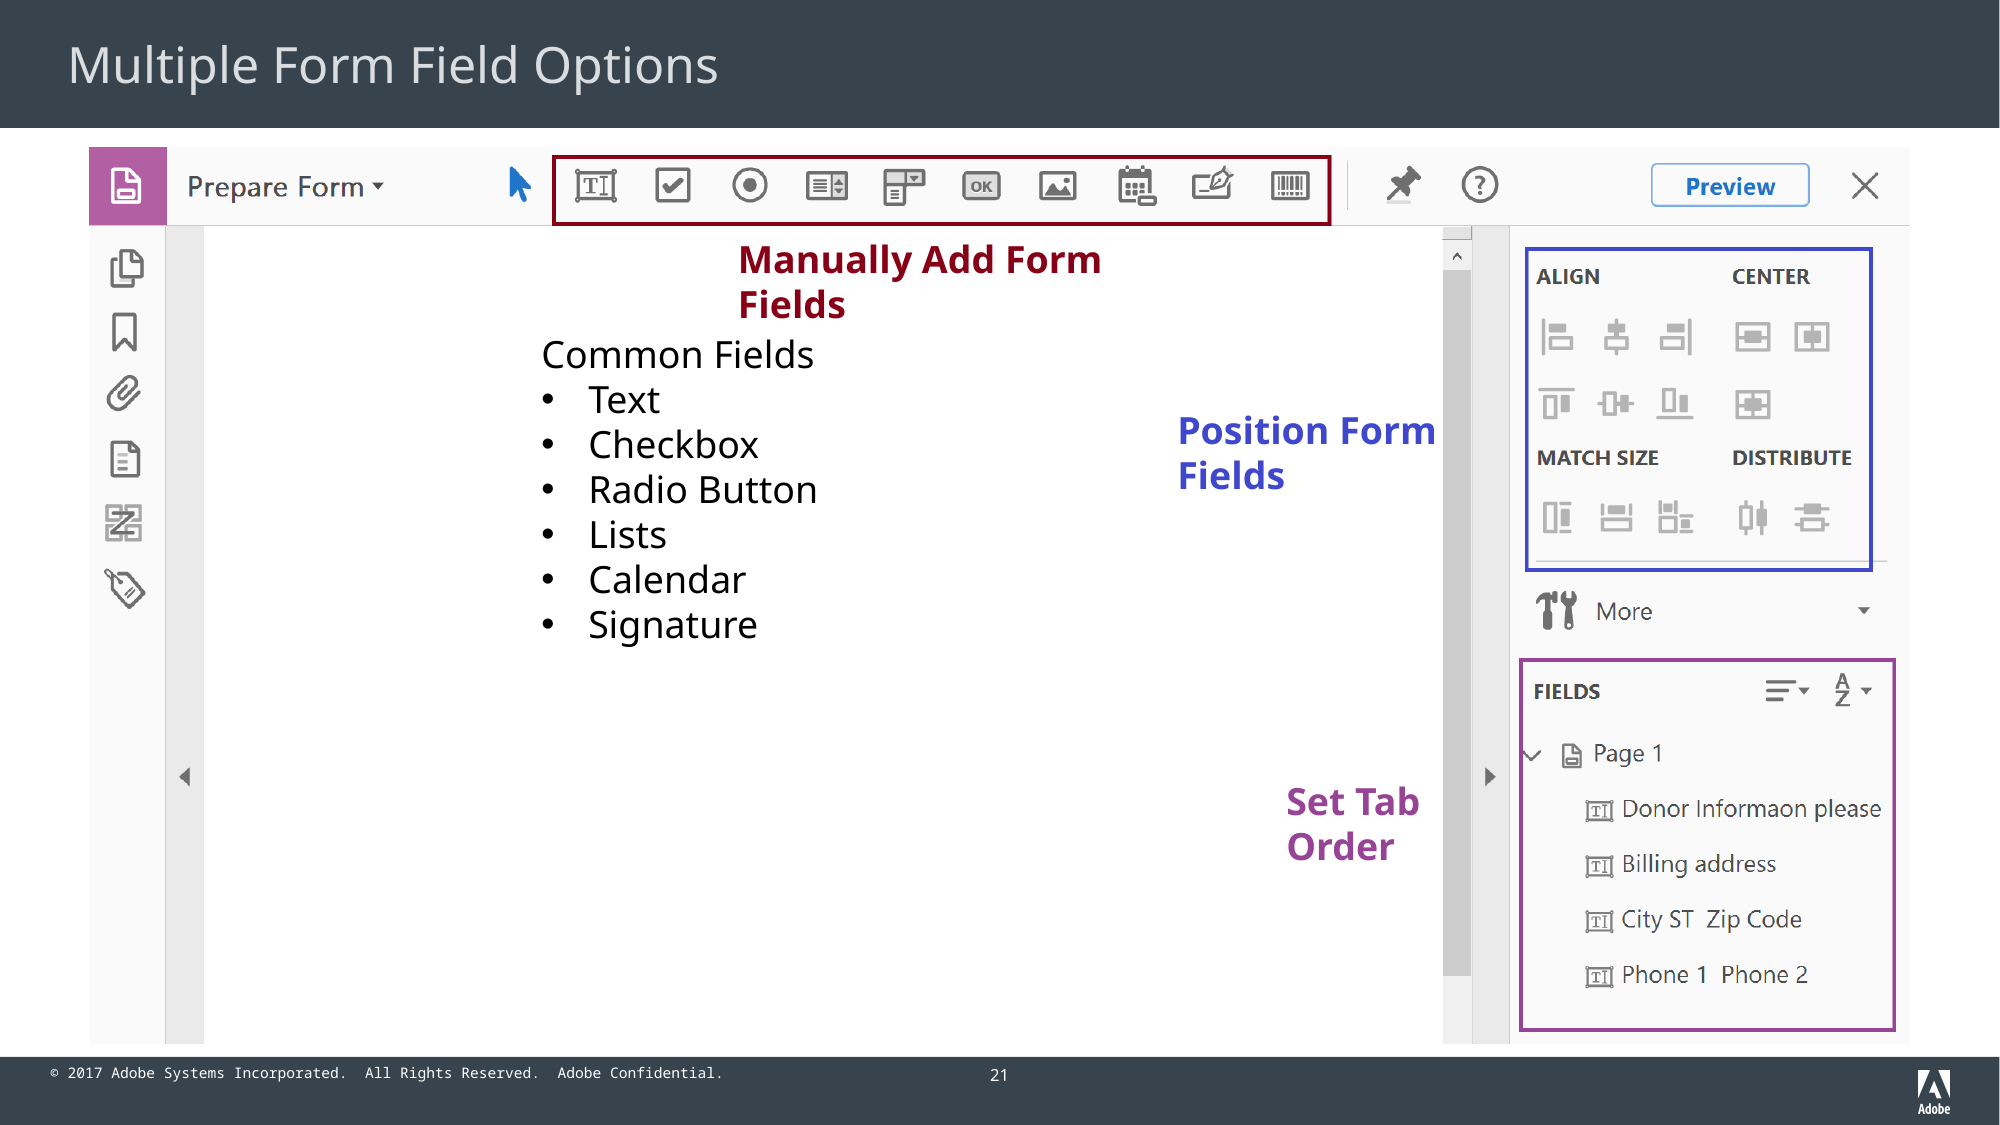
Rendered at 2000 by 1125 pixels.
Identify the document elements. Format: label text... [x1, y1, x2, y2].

slide_number 21 [916, 1062, 1083, 1091]
picture [1918, 1070, 1950, 1114]
title Multiple Form Field Options [49, 30, 1950, 98]
picture [88, 146, 1911, 1045]
